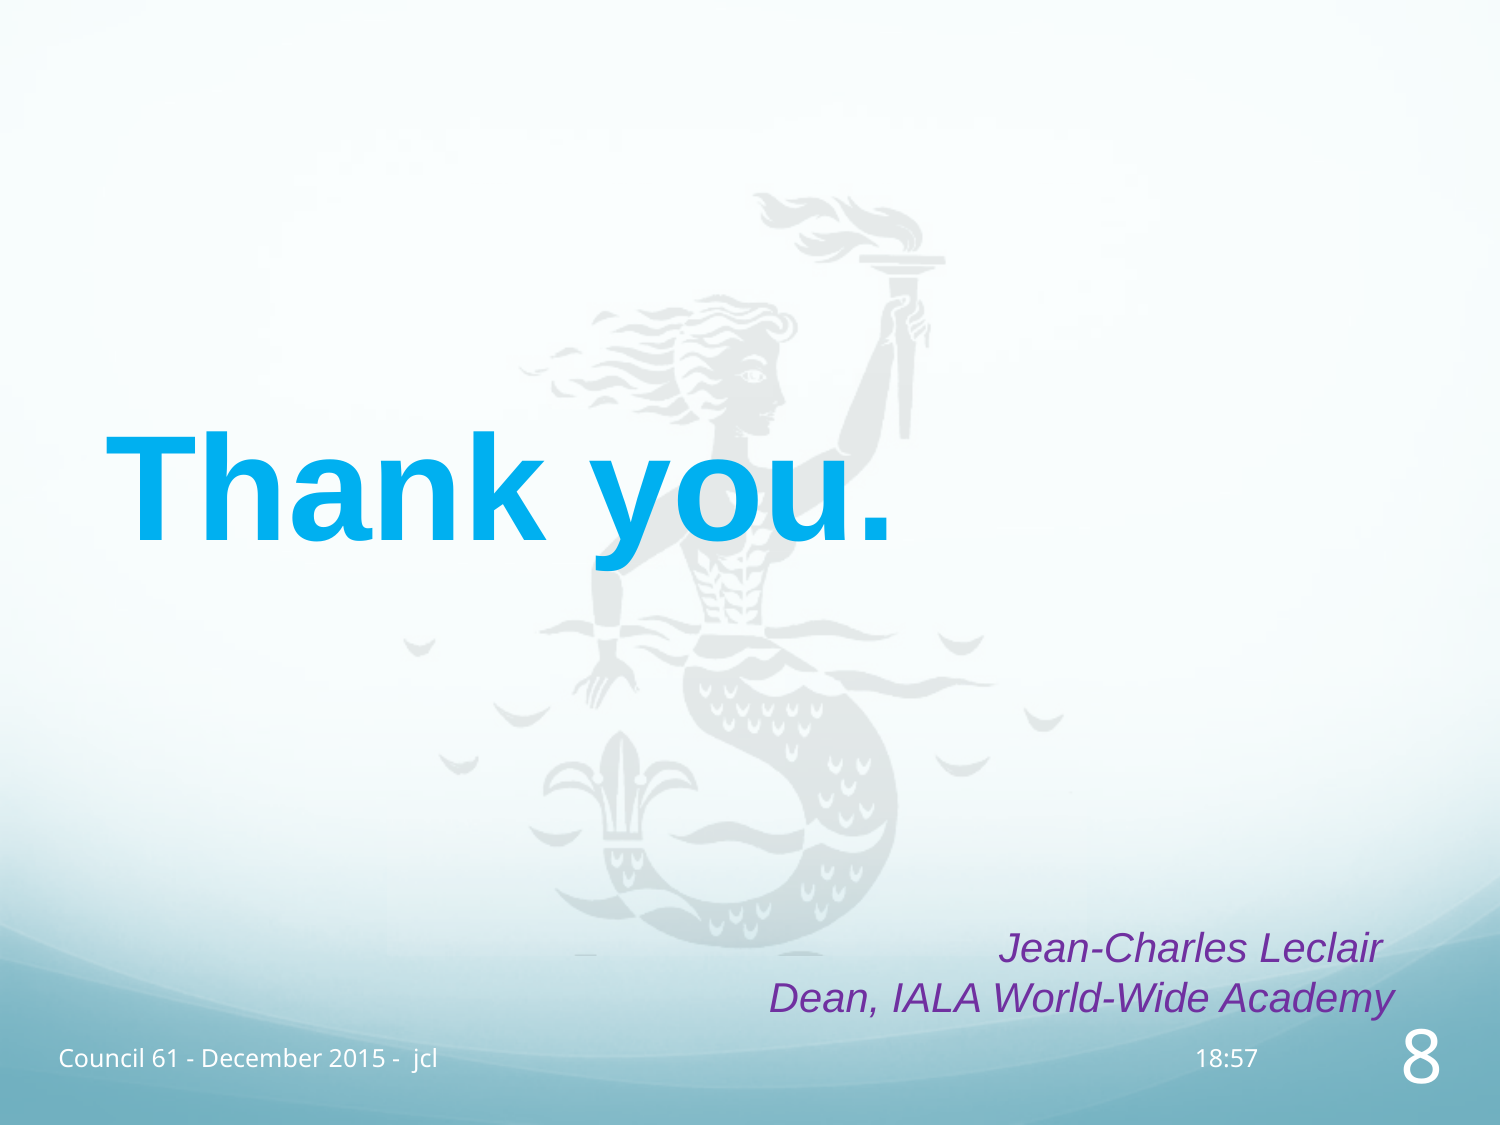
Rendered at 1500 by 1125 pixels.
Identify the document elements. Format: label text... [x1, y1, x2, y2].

list Thank you. Jean-Charles Leclair Dean, IALA World-Wide Academy [90, 161, 1410, 1090]
footer Council 61 - December 2015 - jcl [43, 1029, 838, 1090]
slide_number 8 [1295, 1029, 1459, 1090]
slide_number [923, 1029, 1274, 1090]
